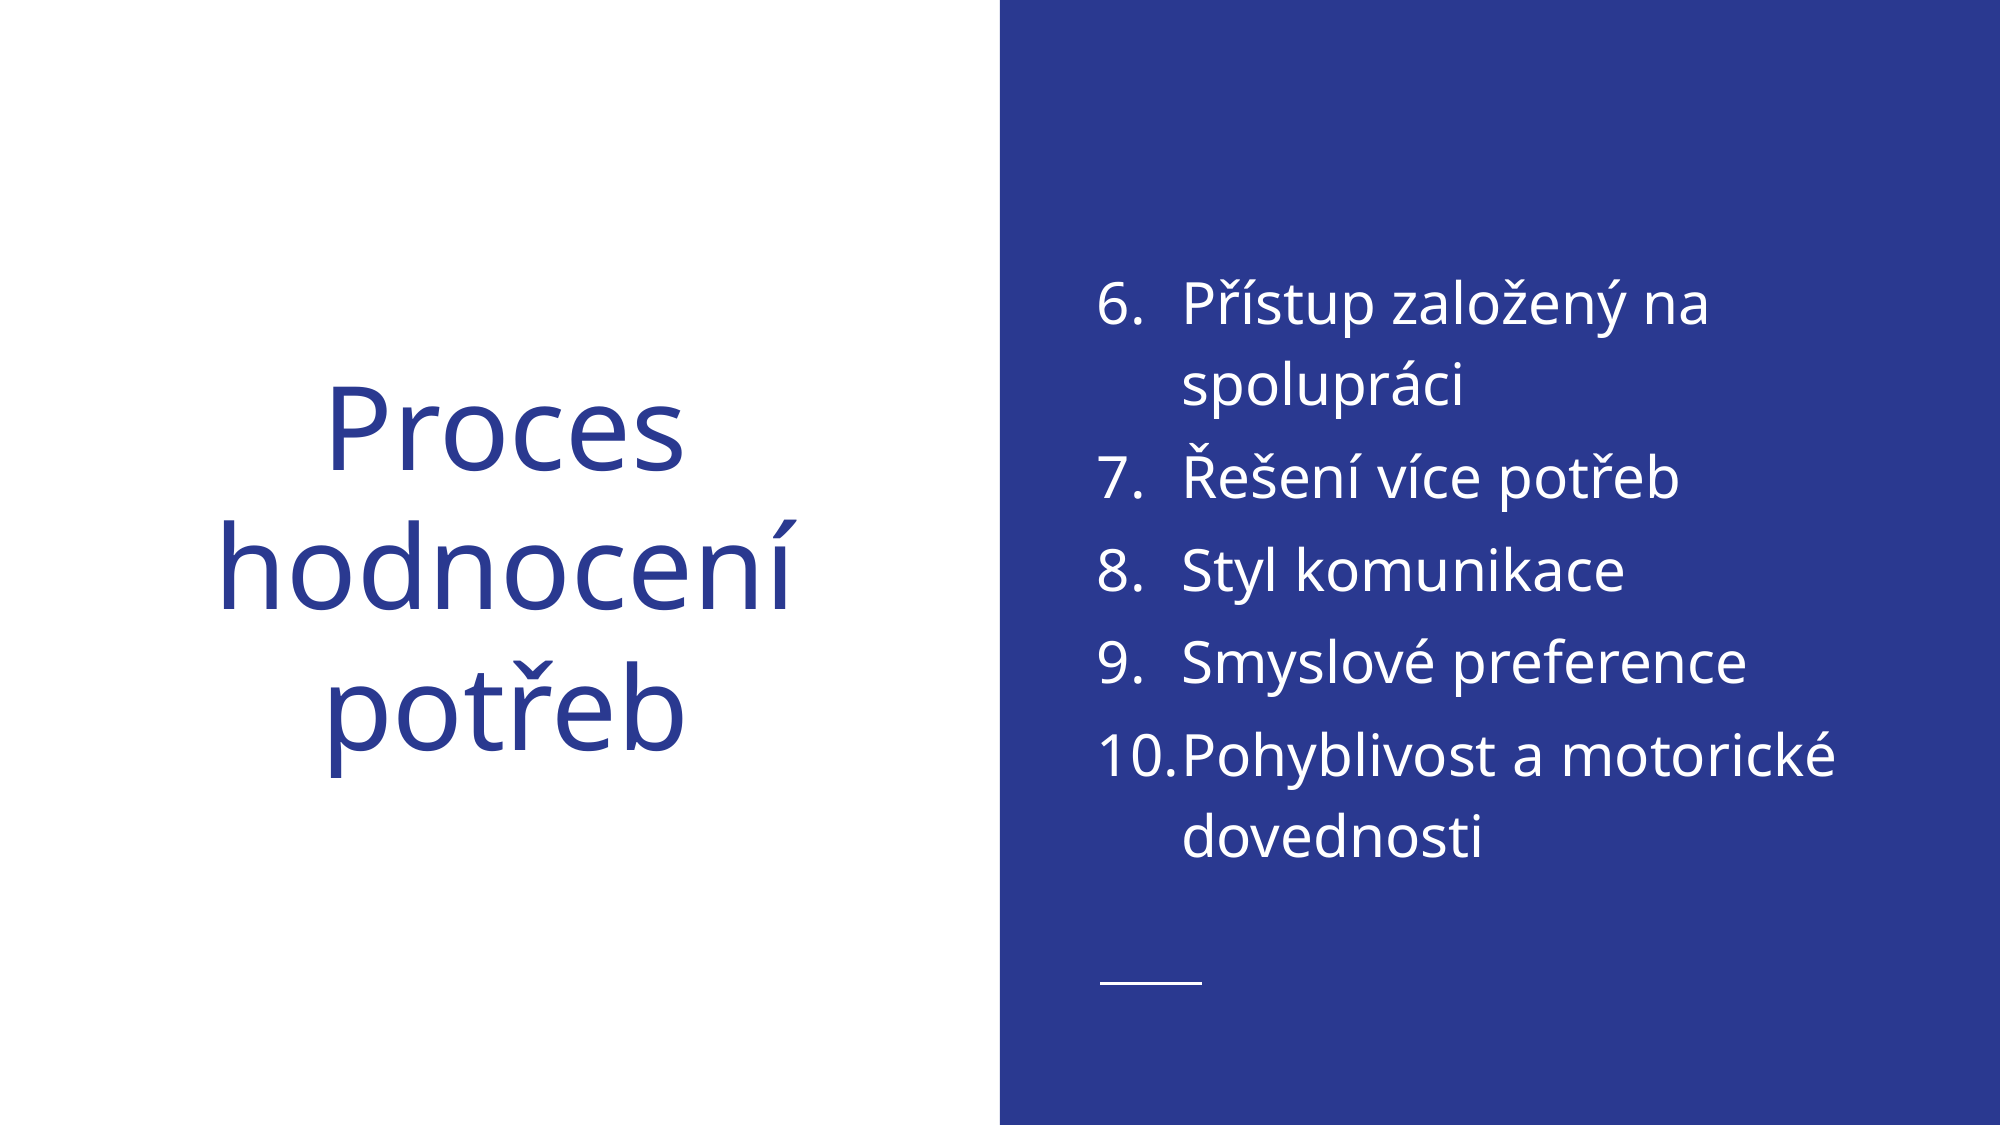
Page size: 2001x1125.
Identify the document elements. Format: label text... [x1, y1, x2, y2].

title Proces hodnocení potřeb [62, 344, 948, 781]
list Přístup založený na spolupráci Řešení více potřeb Styl komunikace Smyslové preference Pohyblivost a motorické dovednosti [1081, 158, 1922, 967]
